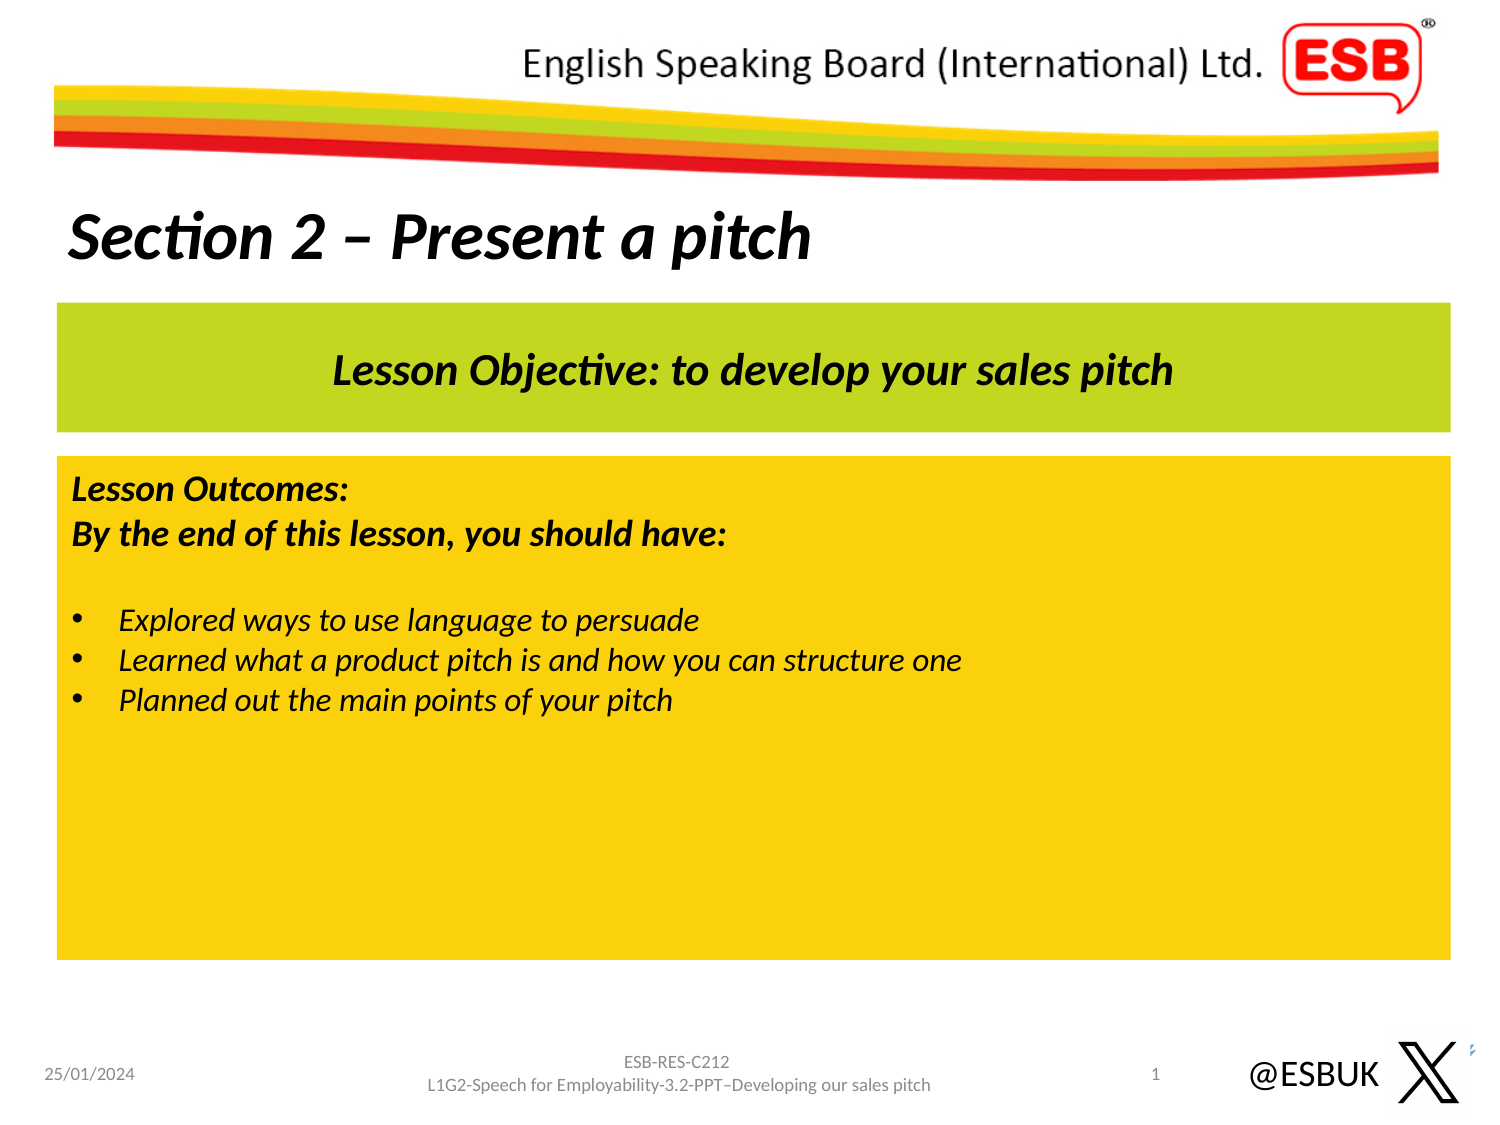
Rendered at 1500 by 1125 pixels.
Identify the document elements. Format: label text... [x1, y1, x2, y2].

slide_number 1 [930, 1042, 1176, 1103]
footer ESB-RES-C212 L1G2-Speech for Employability-3.2-PPT–Developing our sales pitch [395, 1042, 930, 1103]
text_box Lesson Objective: to develop your sales pitch [56, 302, 1452, 433]
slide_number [29, 1042, 367, 1103]
text_box Lesson Outcomes: By the end of this lesson, you should have: Explored ways to use language to persuade Learned what a product pitch is and how you can structure one Planned out the main points of your pitch [56, 455, 1452, 961]
picture [0, 0, 1500, 189]
picture [1390, 1029, 1476, 1116]
text_box Section 2 – Present a pitch [53, 172, 1347, 303]
